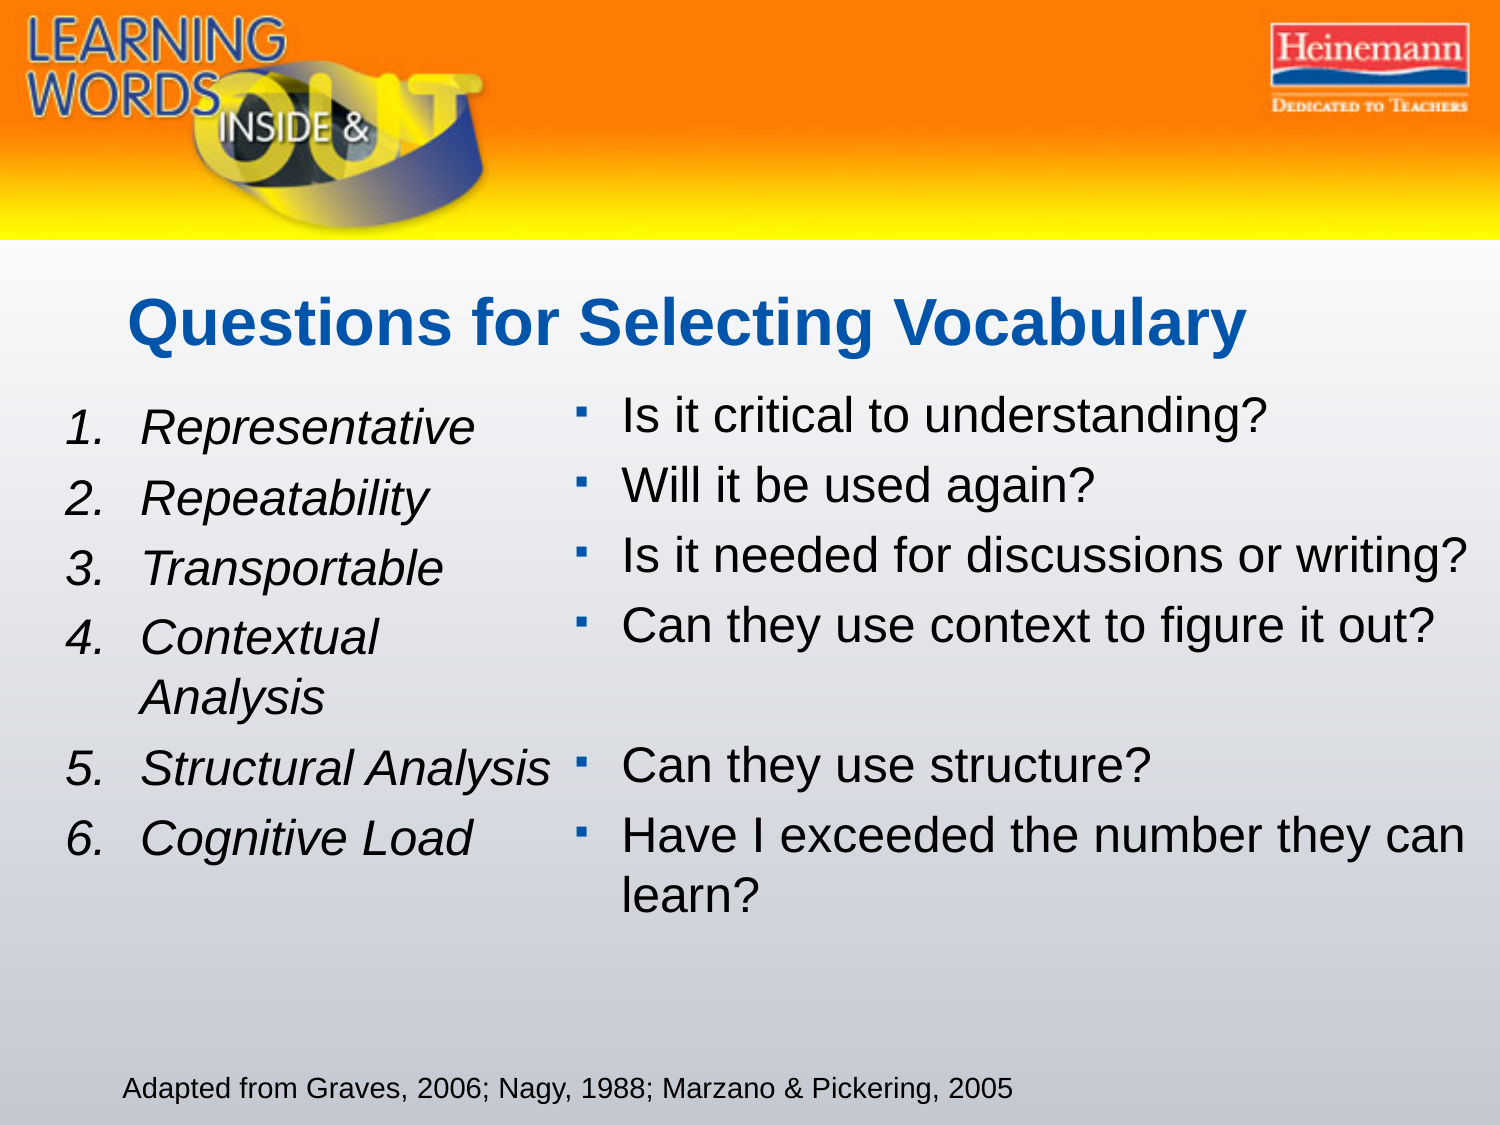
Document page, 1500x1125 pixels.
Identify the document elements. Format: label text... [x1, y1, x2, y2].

picture [0, 0, 1500, 1125]
picture [564, 534, 600, 570]
title Questions for Selecting Vocabulary [112, 249, 1388, 387]
picture [564, 394, 600, 430]
text_box Adapted from Graves, 2006; Nagy, 1988; Marzano & Pickering, 2005 [107, 1062, 1030, 1113]
picture [564, 814, 600, 850]
picture [564, 604, 600, 640]
list Is it critical to understanding? Will it be used again? Is it needed for discussions or writing? Can they use context to figure it out? Can they use structure? Have I exceeded the number they can learn? [549, 374, 1500, 1038]
list Representative Repeatability Transportable Contextual Analysis Structural Analysis Cognitive Load [49, 387, 549, 926]
picture [564, 744, 600, 780]
picture [564, 464, 600, 500]
